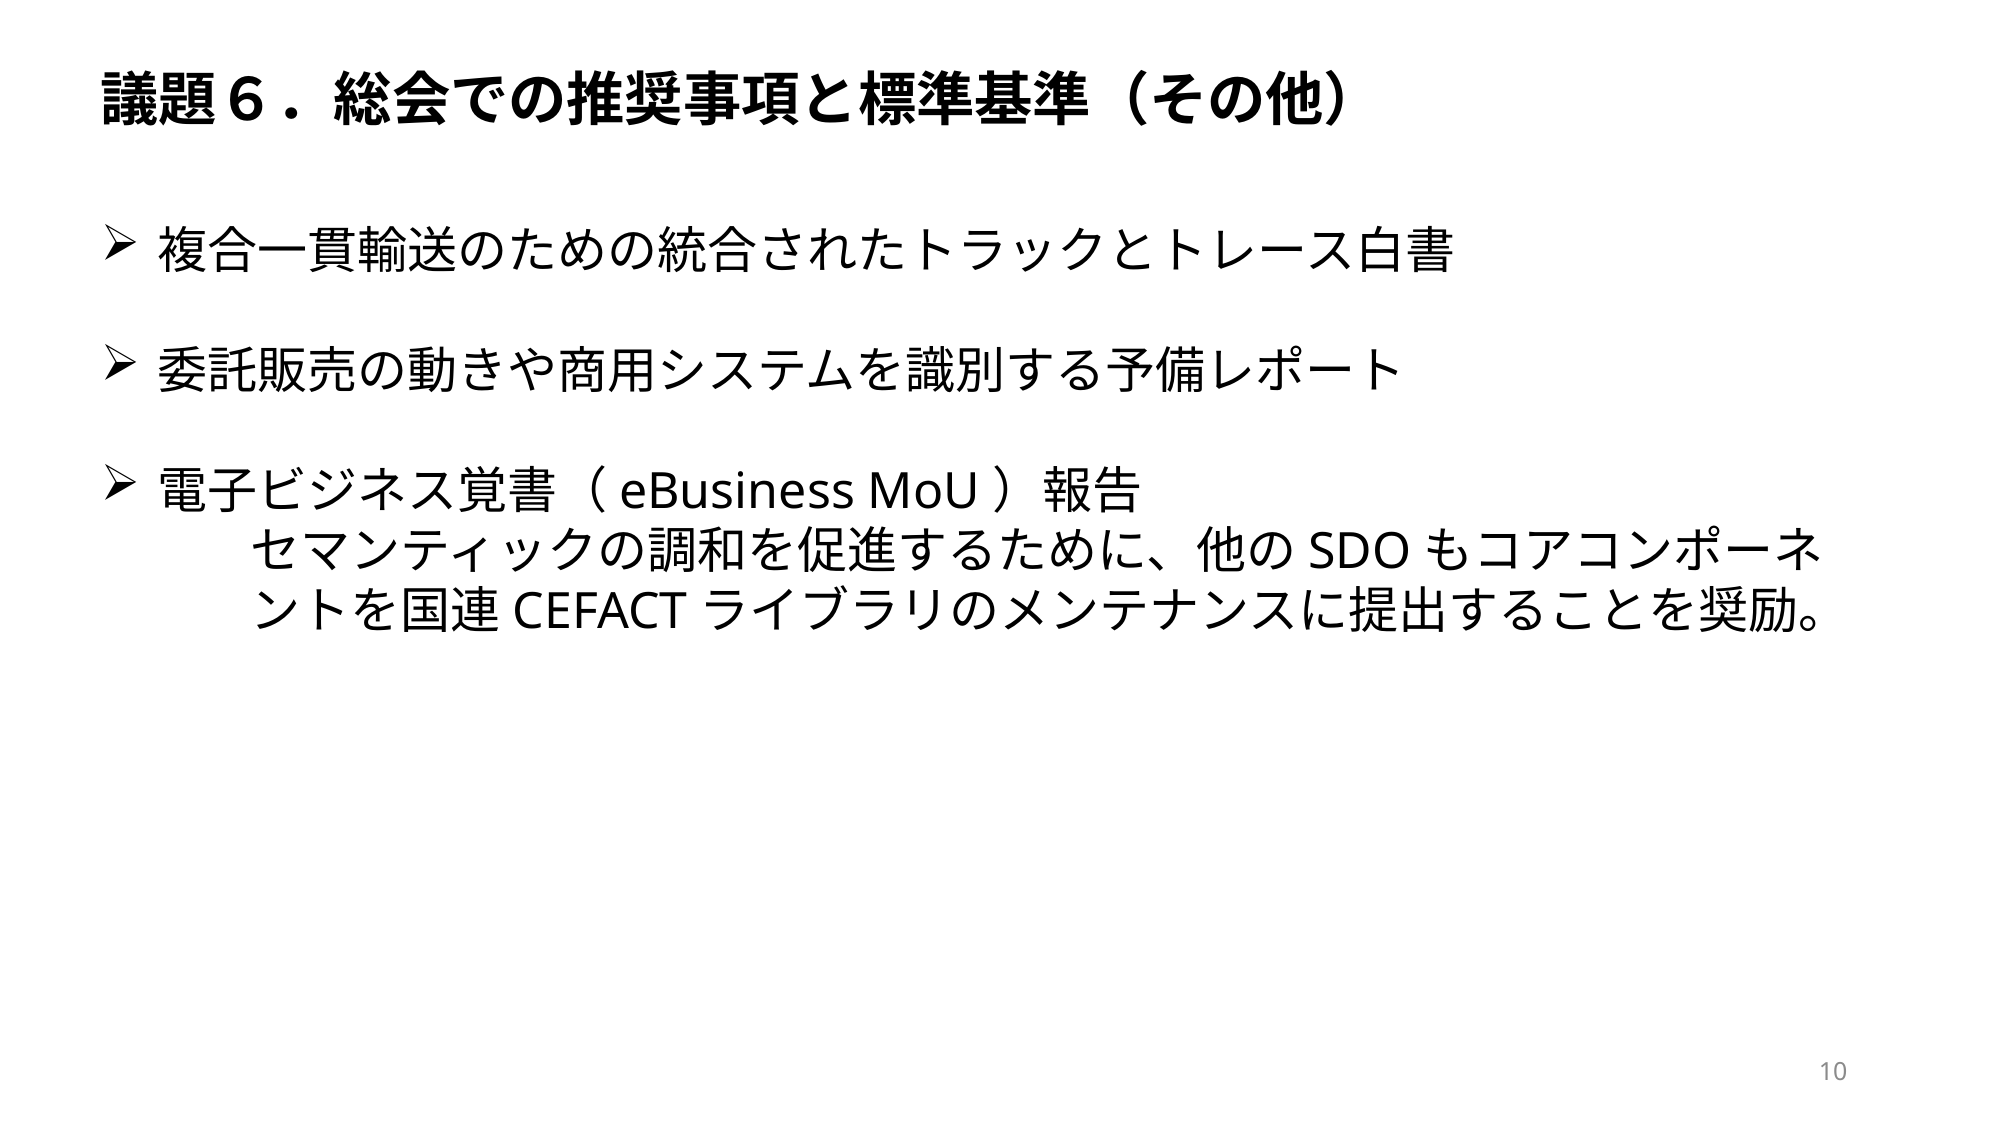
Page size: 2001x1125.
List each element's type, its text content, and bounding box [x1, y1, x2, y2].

slide_number 10 [1412, 1042, 1863, 1103]
text_box 複合一貫輸送のための統合されたトラックとトレース白書 委託販売の動きや商用システムを識別する予備レポート 電子ビジネス覚書（eBusiness MoU）報告 セマンティックの調和を促進するために、他のSDOもコアコンポーネントを国連CEFACTライブラリのメンテナンスに提出することを奨励。 [86, 211, 1852, 707]
text_box 議題６．総会での推奨事項と標準基準（その他） [86, 55, 1676, 210]
